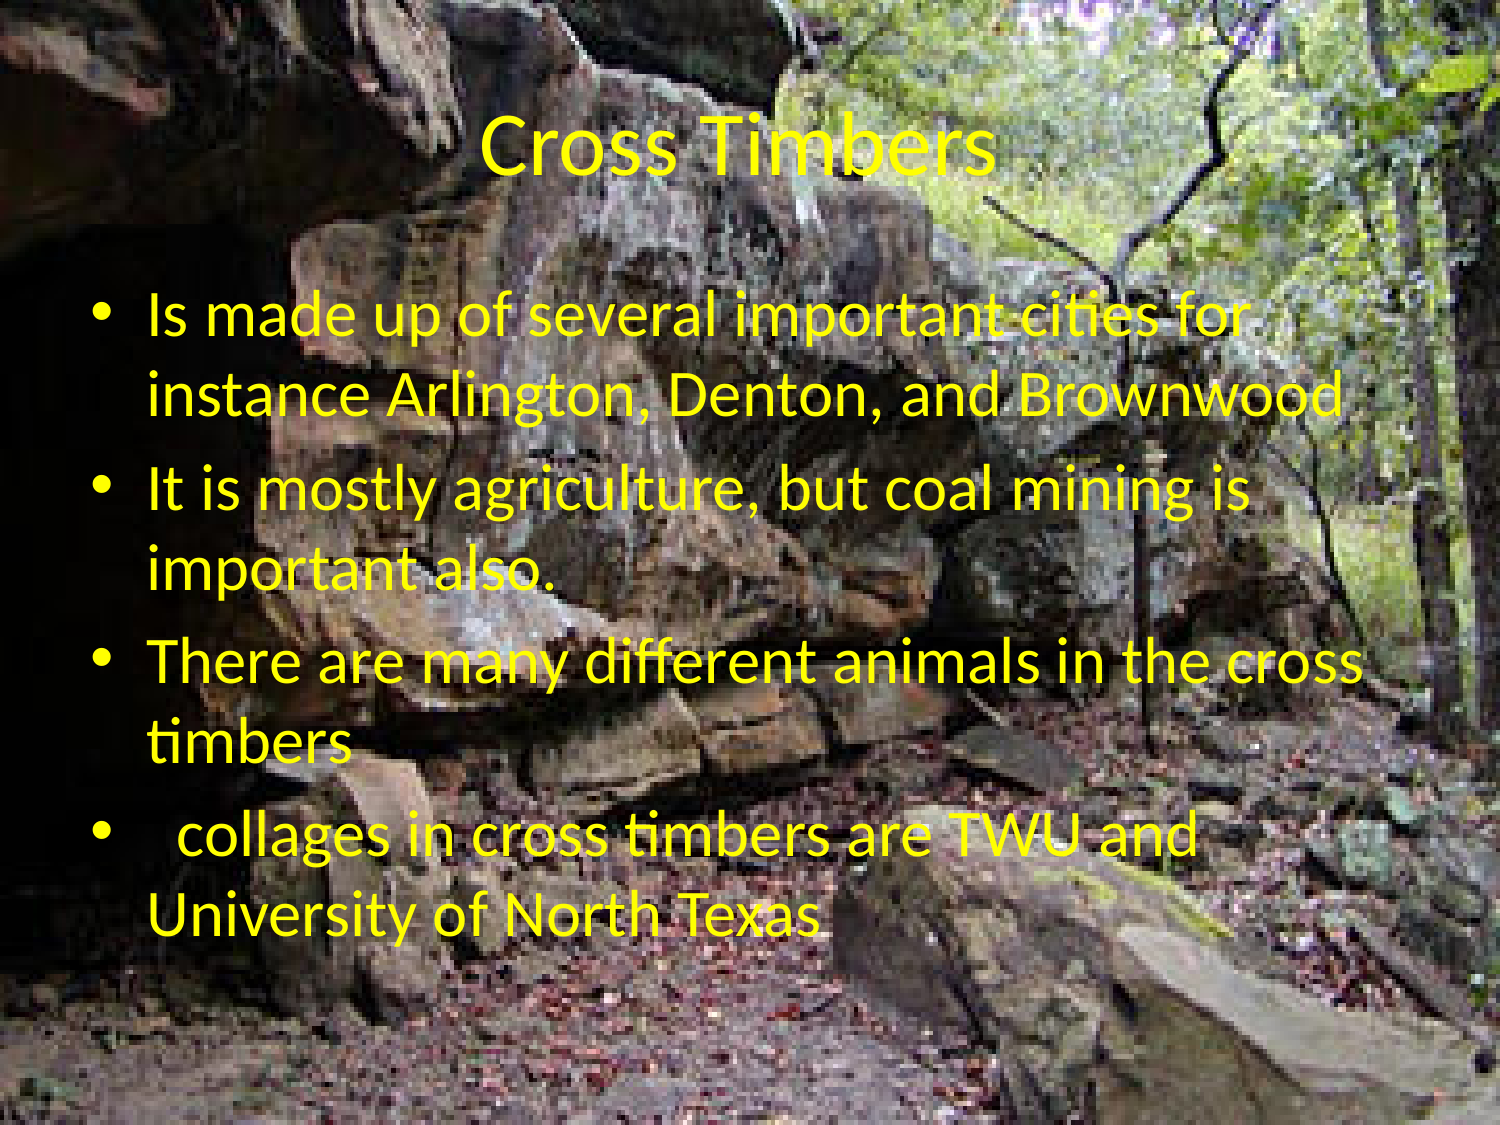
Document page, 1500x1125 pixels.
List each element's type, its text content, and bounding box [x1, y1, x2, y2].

list Is made up of several important cities for instance Arlington, Denton, and Brownwood It is mostly agriculture, but coal mining is important also. There are many different animals in the cross timbers collages in cross timbers are TWU and University of North Texas [75, 262, 1425, 1005]
picture [0, 0, 1500, 1125]
title Cross Timbers [75, 45, 1425, 233]
